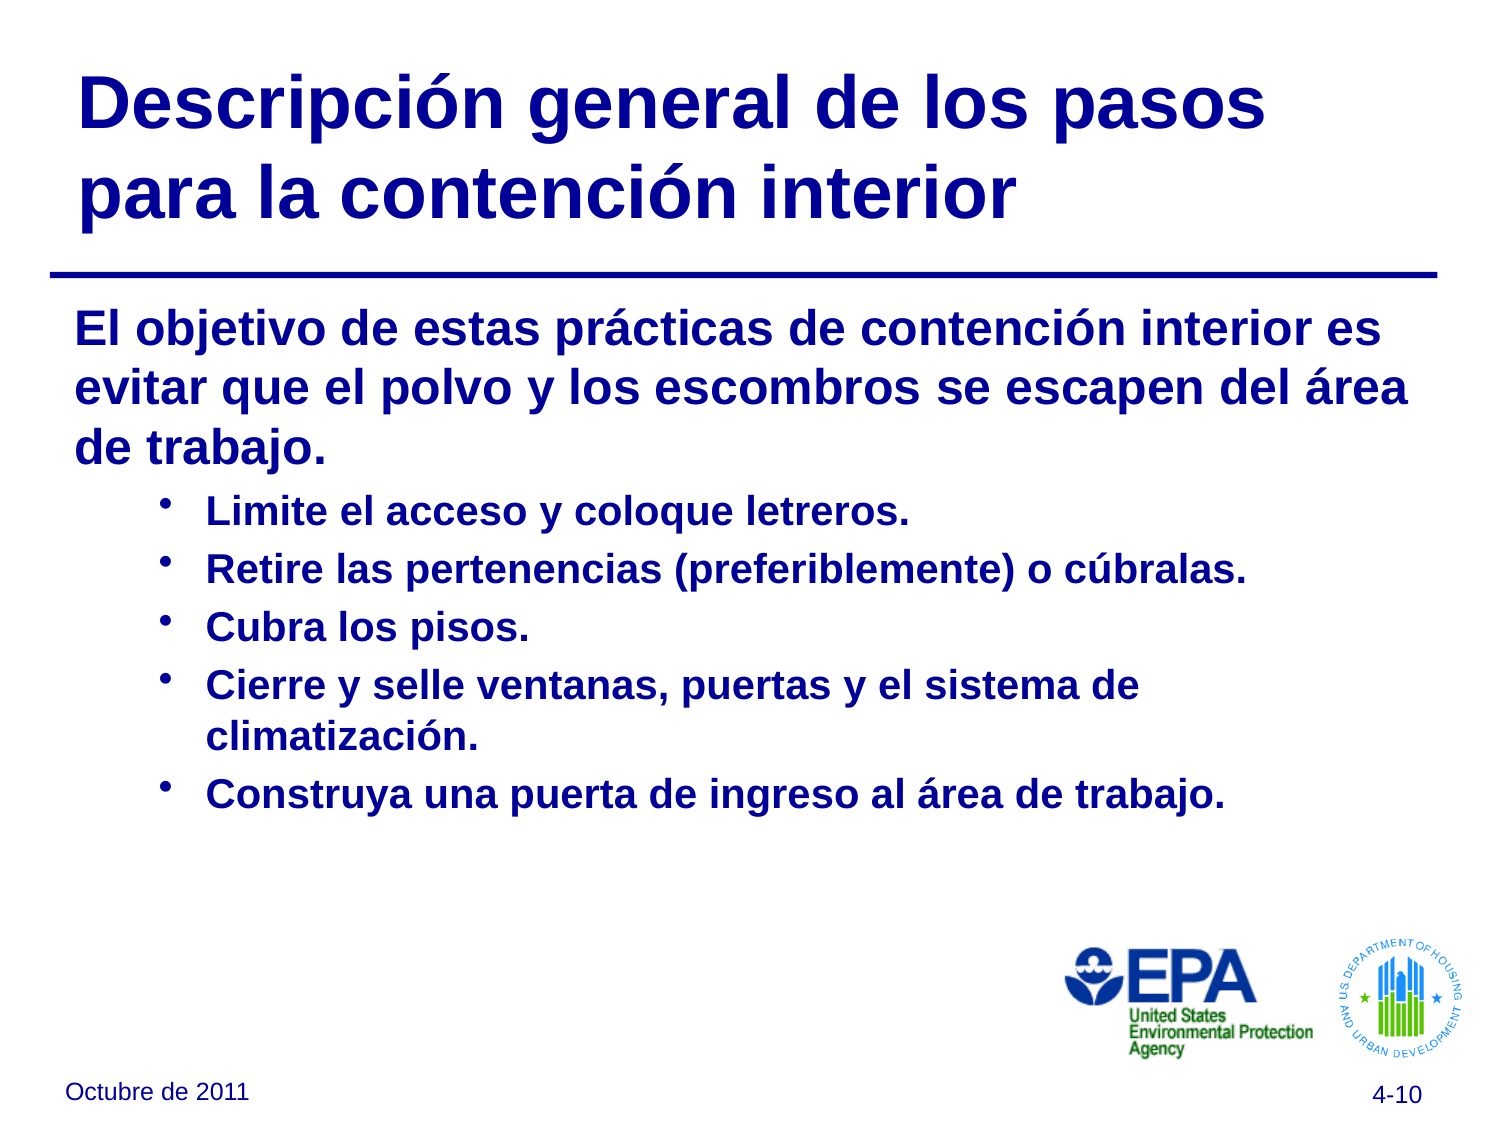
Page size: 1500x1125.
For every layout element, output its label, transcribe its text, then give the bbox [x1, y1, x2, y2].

picture [1337, 937, 1463, 1059]
slide_number 4-10 [1124, 1049, 1438, 1125]
list El objetivo de estas prácticas de contención interior es evitar que el polvo y los escombros se escapen del área de trabajo. Limite el acceso y coloque letreros. Retire las pertenencias (preferiblemente) o cúbralas. Cubra los pisos. Cierre y selle ventanas, puertas y el sistema de climatización. Construya una puerta de ingreso al área de trabajo. [49, 287, 1438, 1026]
title Descripción general de los pasos para la contención interior [61, 61, 1438, 226]
slide_number Octubre de 2011 [49, 1049, 363, 1125]
picture [1062, 1026, 1319, 1064]
